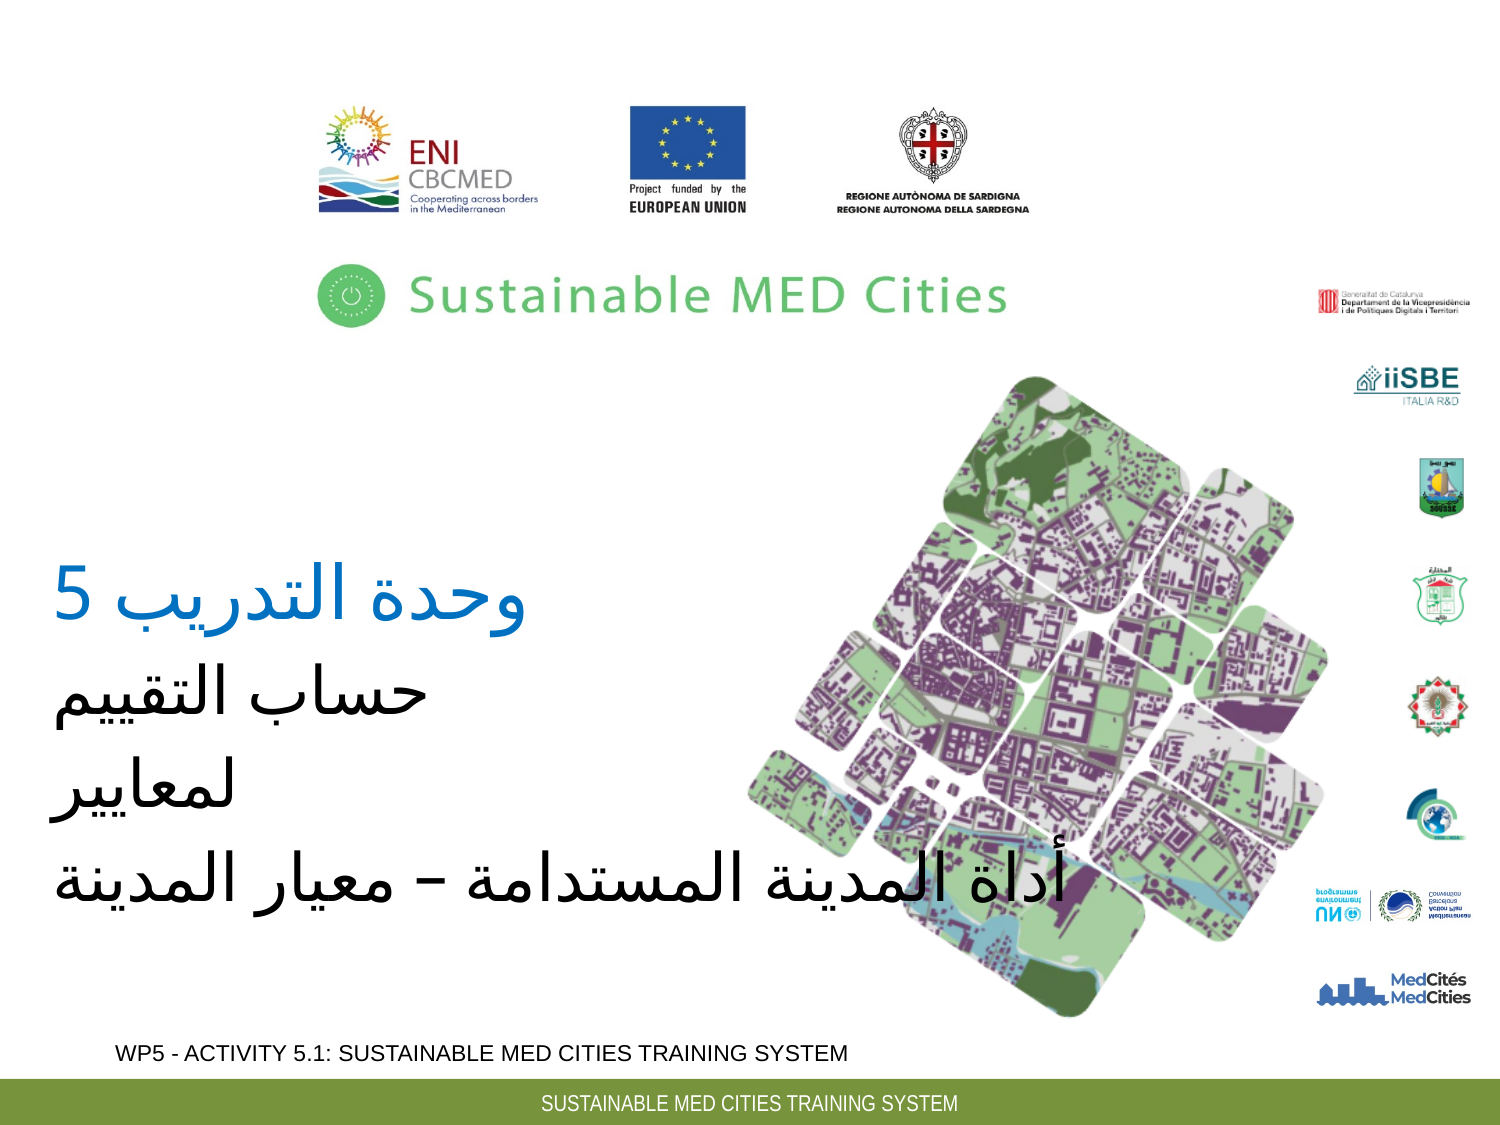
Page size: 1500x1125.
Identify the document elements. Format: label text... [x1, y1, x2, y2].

picture [1414, 455, 1474, 523]
text_box وحدة التدريب 5 حساب التقييم لمعايير أداة المدينة المستدامة – معيار المدينة [37, 537, 1107, 951]
picture [1313, 885, 1474, 924]
picture [1313, 970, 1474, 1008]
picture [284, 84, 1486, 1078]
picture [1346, 363, 1474, 411]
picture [1313, 279, 1474, 321]
picture [1396, 786, 1474, 847]
